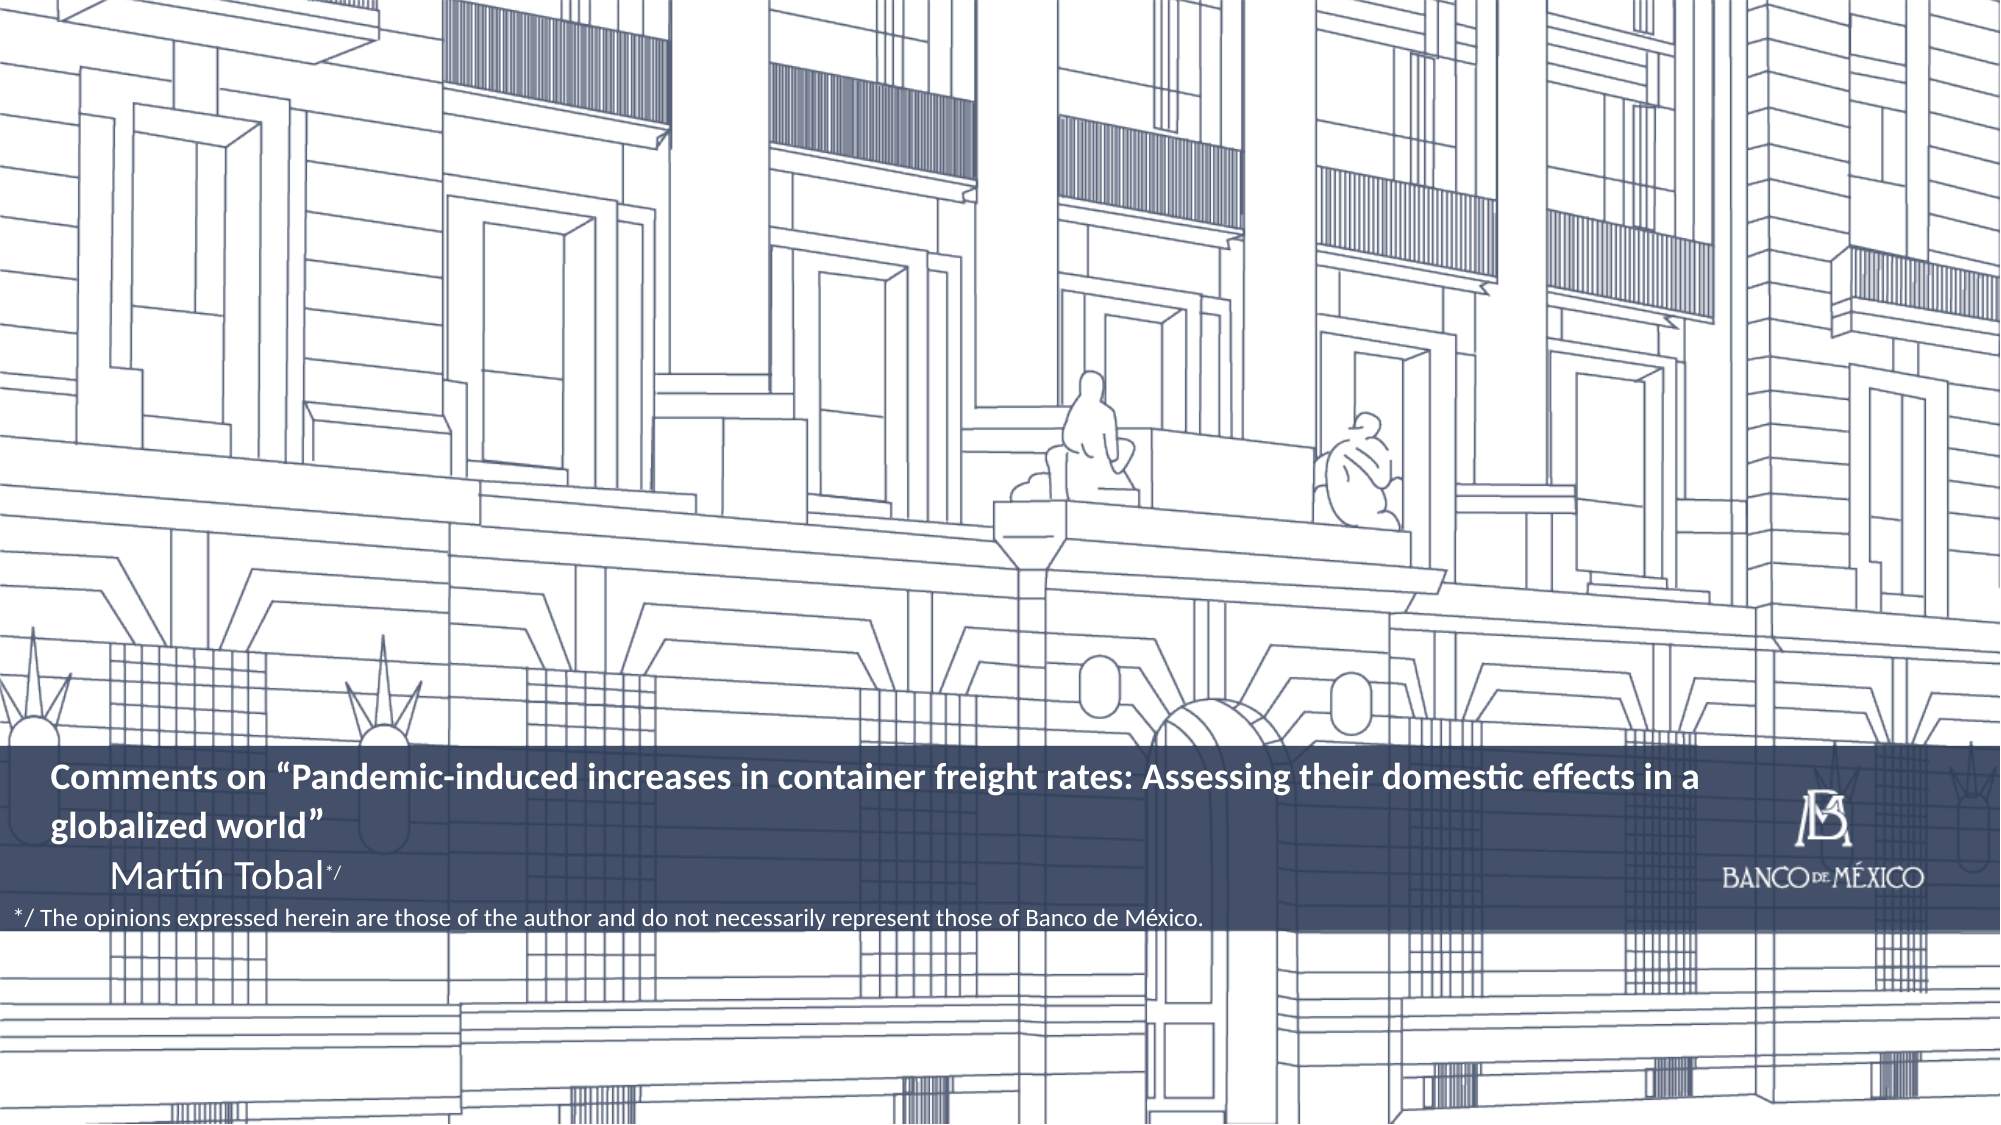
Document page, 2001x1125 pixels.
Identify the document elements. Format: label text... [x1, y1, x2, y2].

text_box Comments on “Pandemic-induced increases in container freight rates: Assessing their domestic effects in a globalized world” [35, 744, 1749, 855]
text_box Martín Tobal*/ [94, 840, 720, 894]
picture [0, 0, 2000, 1124]
text_box */ The opinions expressed herein are those of the author and do not necessarily represent those of Banco de México. [0, 894, 1652, 939]
